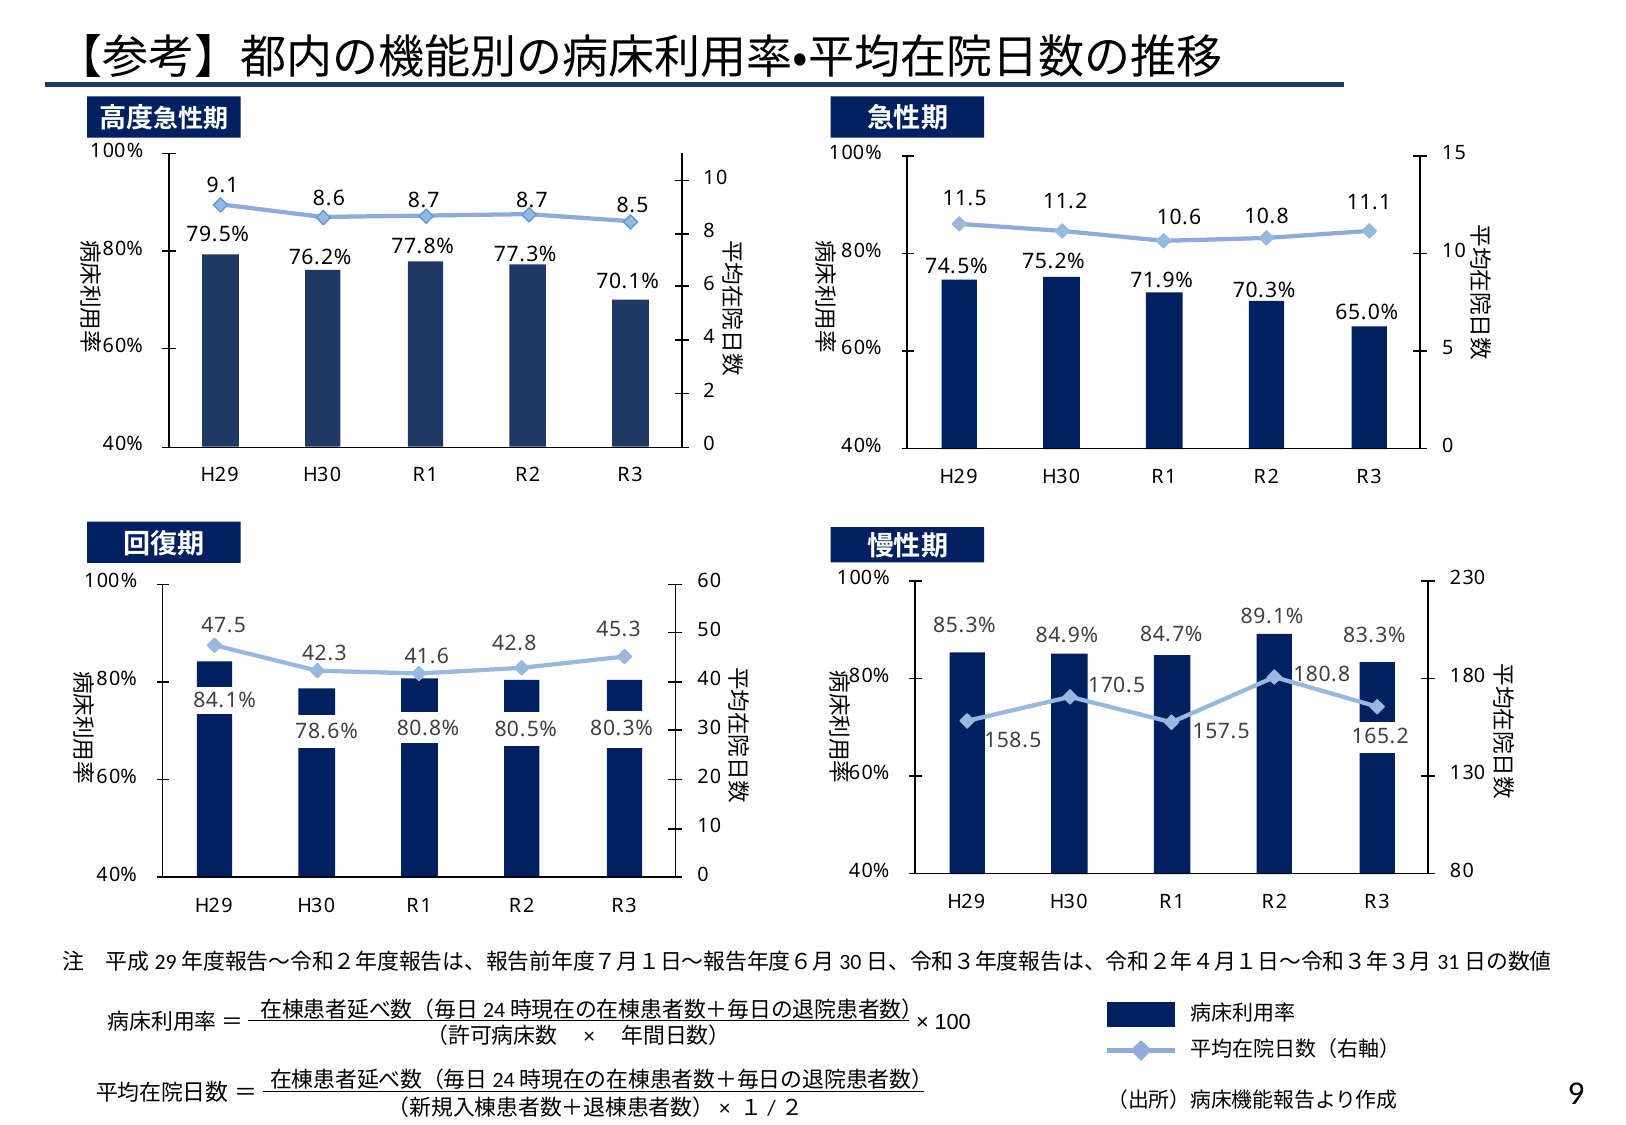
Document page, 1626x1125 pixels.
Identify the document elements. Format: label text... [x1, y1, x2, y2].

text_box 高度急性期 [86, 95, 242, 134]
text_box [66, 1065, 961, 1120]
slide_number 9 [1233, 1061, 1600, 1121]
picture [44, 569, 791, 925]
text_box 慢性期 [830, 526, 985, 556]
picture [55, 134, 755, 488]
picture [1092, 995, 1418, 1067]
picture [809, 131, 1509, 520]
text_box 急性期 [830, 95, 985, 131]
text_box （出所）病床機能報告より作成 [1092, 1079, 1233, 1119]
text_box 注 平成29年度報告～令和２年度報告は、報告前年度７月１日～報告年度６月30日、令和３年度報告は、令和２年４月１日～令和３年３月31日の数値 [62, 947, 1578, 974]
title 【参考】都内の機能別の病床利用率・平均在院日数の推移 [44, 13, 1344, 82]
picture [819, 556, 1519, 947]
text_box 回復期 [86, 521, 242, 564]
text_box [108, 993, 1001, 1050]
